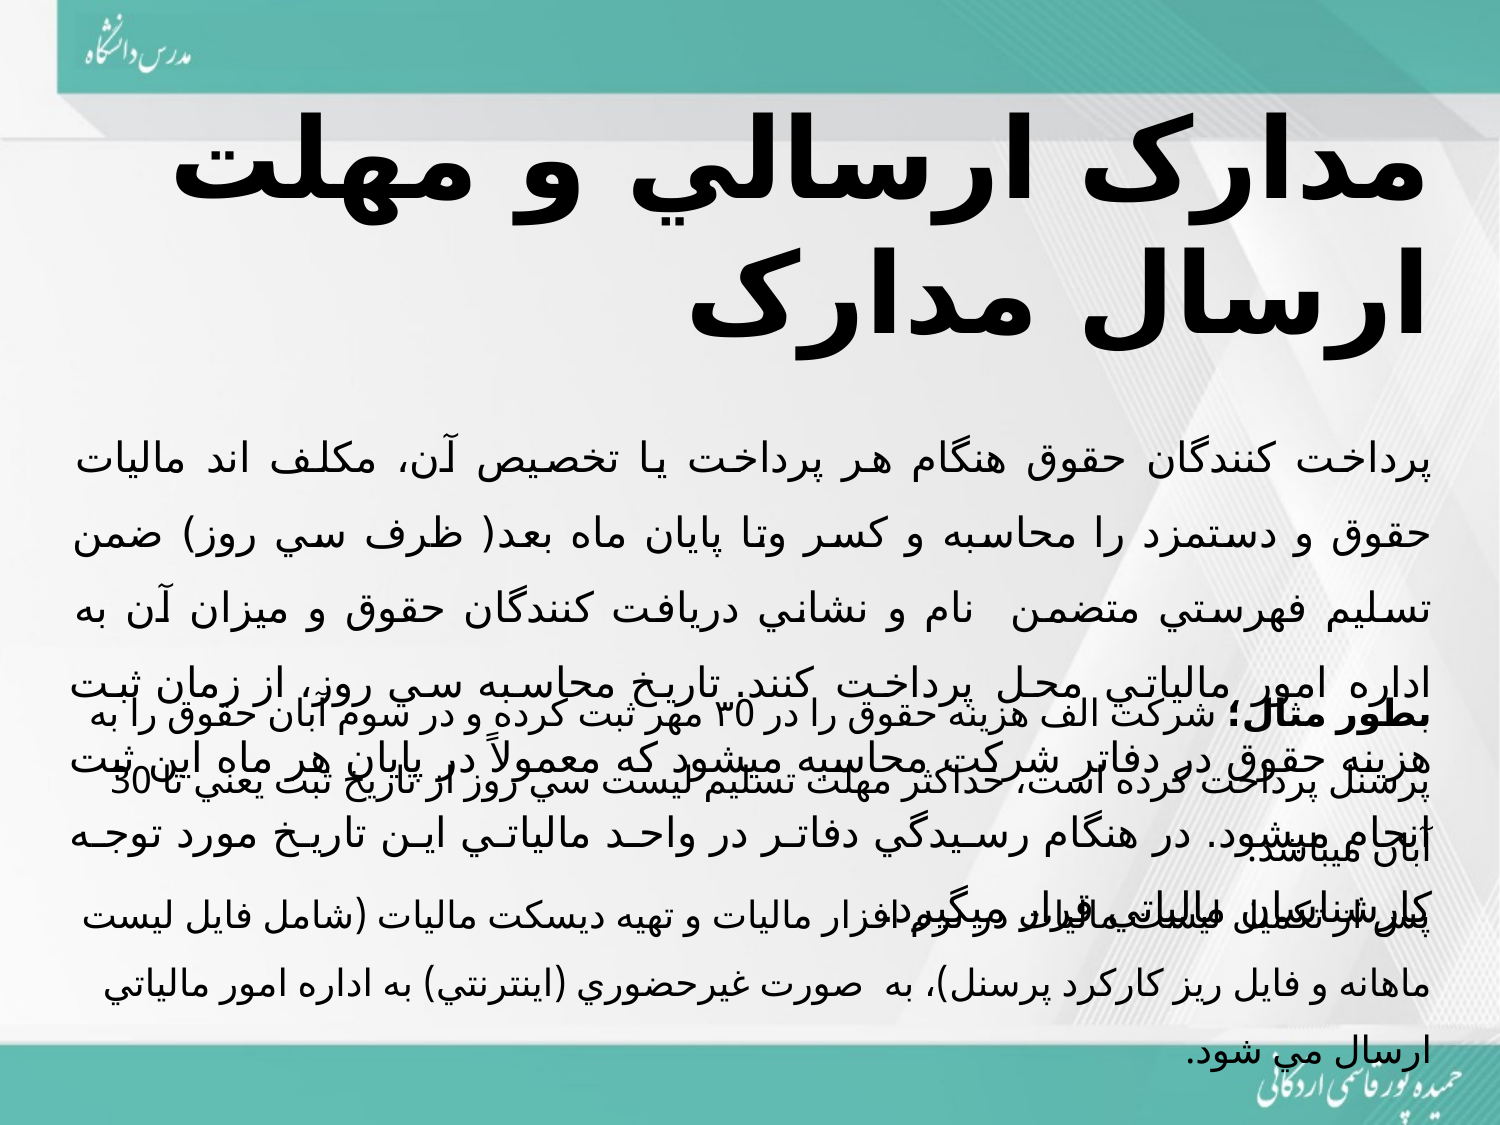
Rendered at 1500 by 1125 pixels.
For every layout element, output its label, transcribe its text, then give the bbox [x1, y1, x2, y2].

text_box بطور مثال؛ شرکت الف هزينه حقوق را در ۳0 مهر ثبت کرده و در سوم آبان حقوق را به پرسنل پرداخت کرده است، حداکثر مهلت تسليم ليست سي روز از تاريخ ثبت يعني تا 30 آبان مي­باشد. پس از تکميل ليست ماليات در نرم افزار ماليات و تهيه ديسکت ماليات (شامل فايل ليست ماهانه و فايل ريز کارکرد پرسنل)، به صورت غيرحضوري (اينترنتي) به اداره امور مالياتي ارسال مي شود. [54, 658, 1447, 1125]
picture [0, 0, 1500, 1125]
text_box مدارک ارسالي و مهلت ارسال مدارک پرداخت كنندگان حقوق هنگام هر پرداخت يا تخصيص آن، مكلف اند ماليات حقوق و دستمزد را محاسبه و كسر وتا پایان ماه بعد( ظرف سي روز) ضمن تسليم فهرستي متضمن نام و نشاني دريافت كنندگان حقوق و ميزان آن به اداره امور مالياتي محل پرداخت کنند. تاريخ محاسبه سي روز، از زمان ثبت هزينه حقوق در دفاتر شرکت محاسبه مي­شود که معمولاً در پايان هر ماه اين ثبت انجام مي­شود. در هنگام رسيدگي دفاتر در واحد مالياتي اين تاريخ مورد توجه کارشناسان مالياتي قرار مي­گيرد. [54, 78, 1447, 658]
